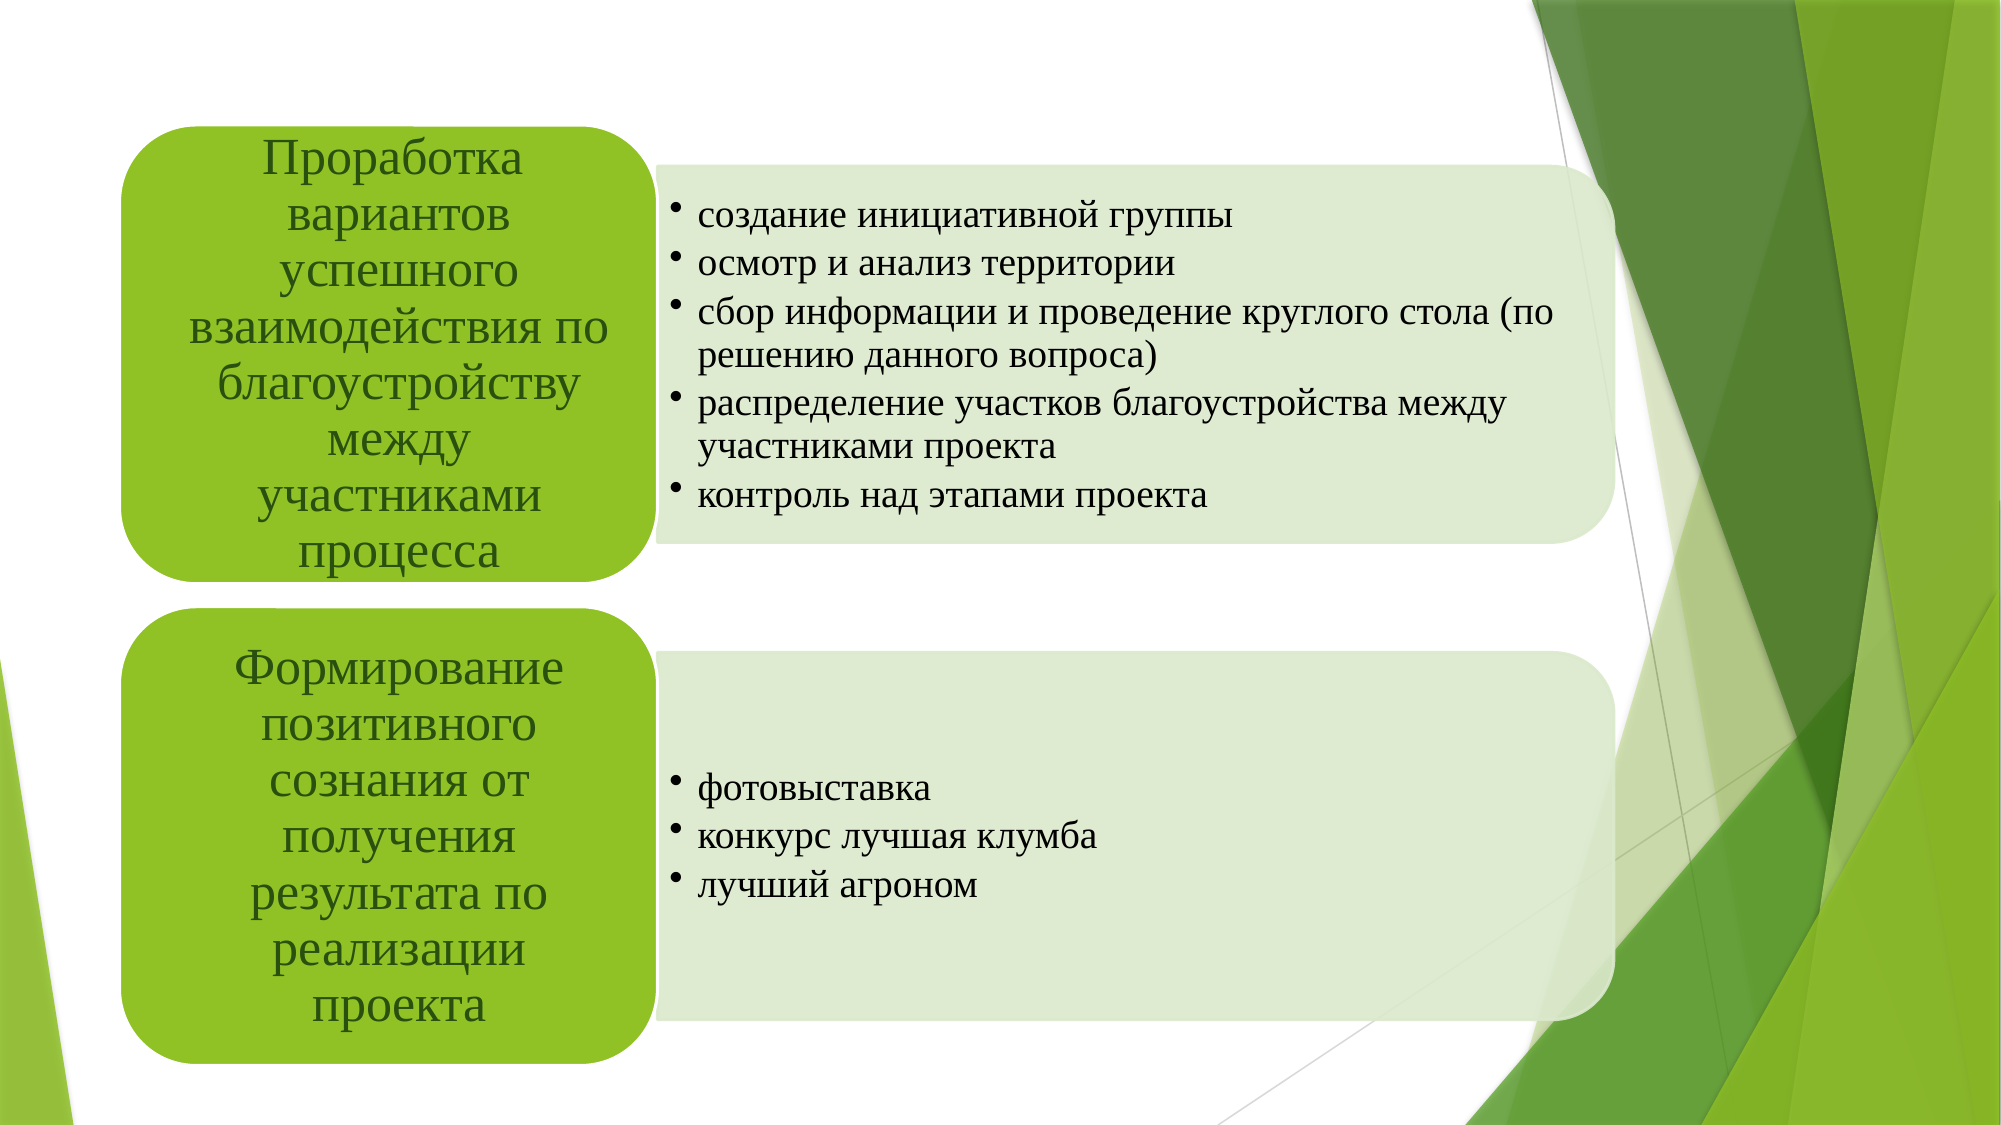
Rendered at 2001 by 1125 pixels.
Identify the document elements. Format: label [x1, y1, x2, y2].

text_box [118, 124, 1615, 1067]
